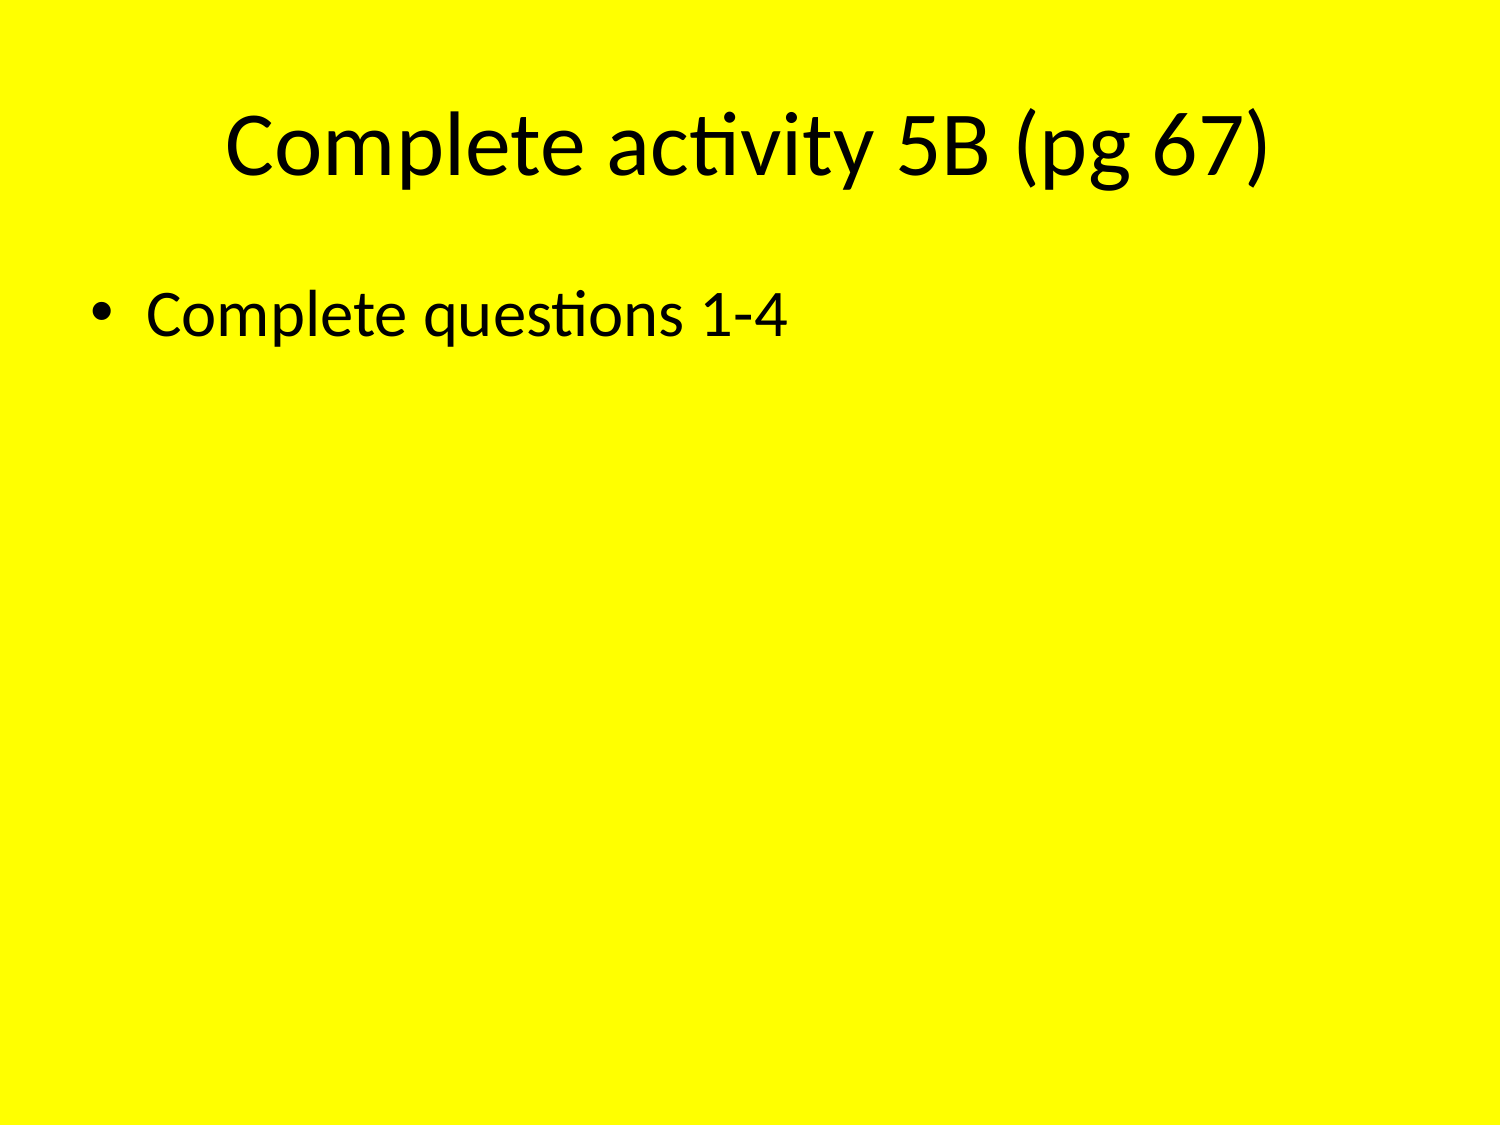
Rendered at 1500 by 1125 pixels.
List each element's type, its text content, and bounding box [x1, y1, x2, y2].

list Complete questions 1-4 [75, 262, 1425, 1005]
title Complete activity 5B (pg 67) [75, 45, 1425, 233]
